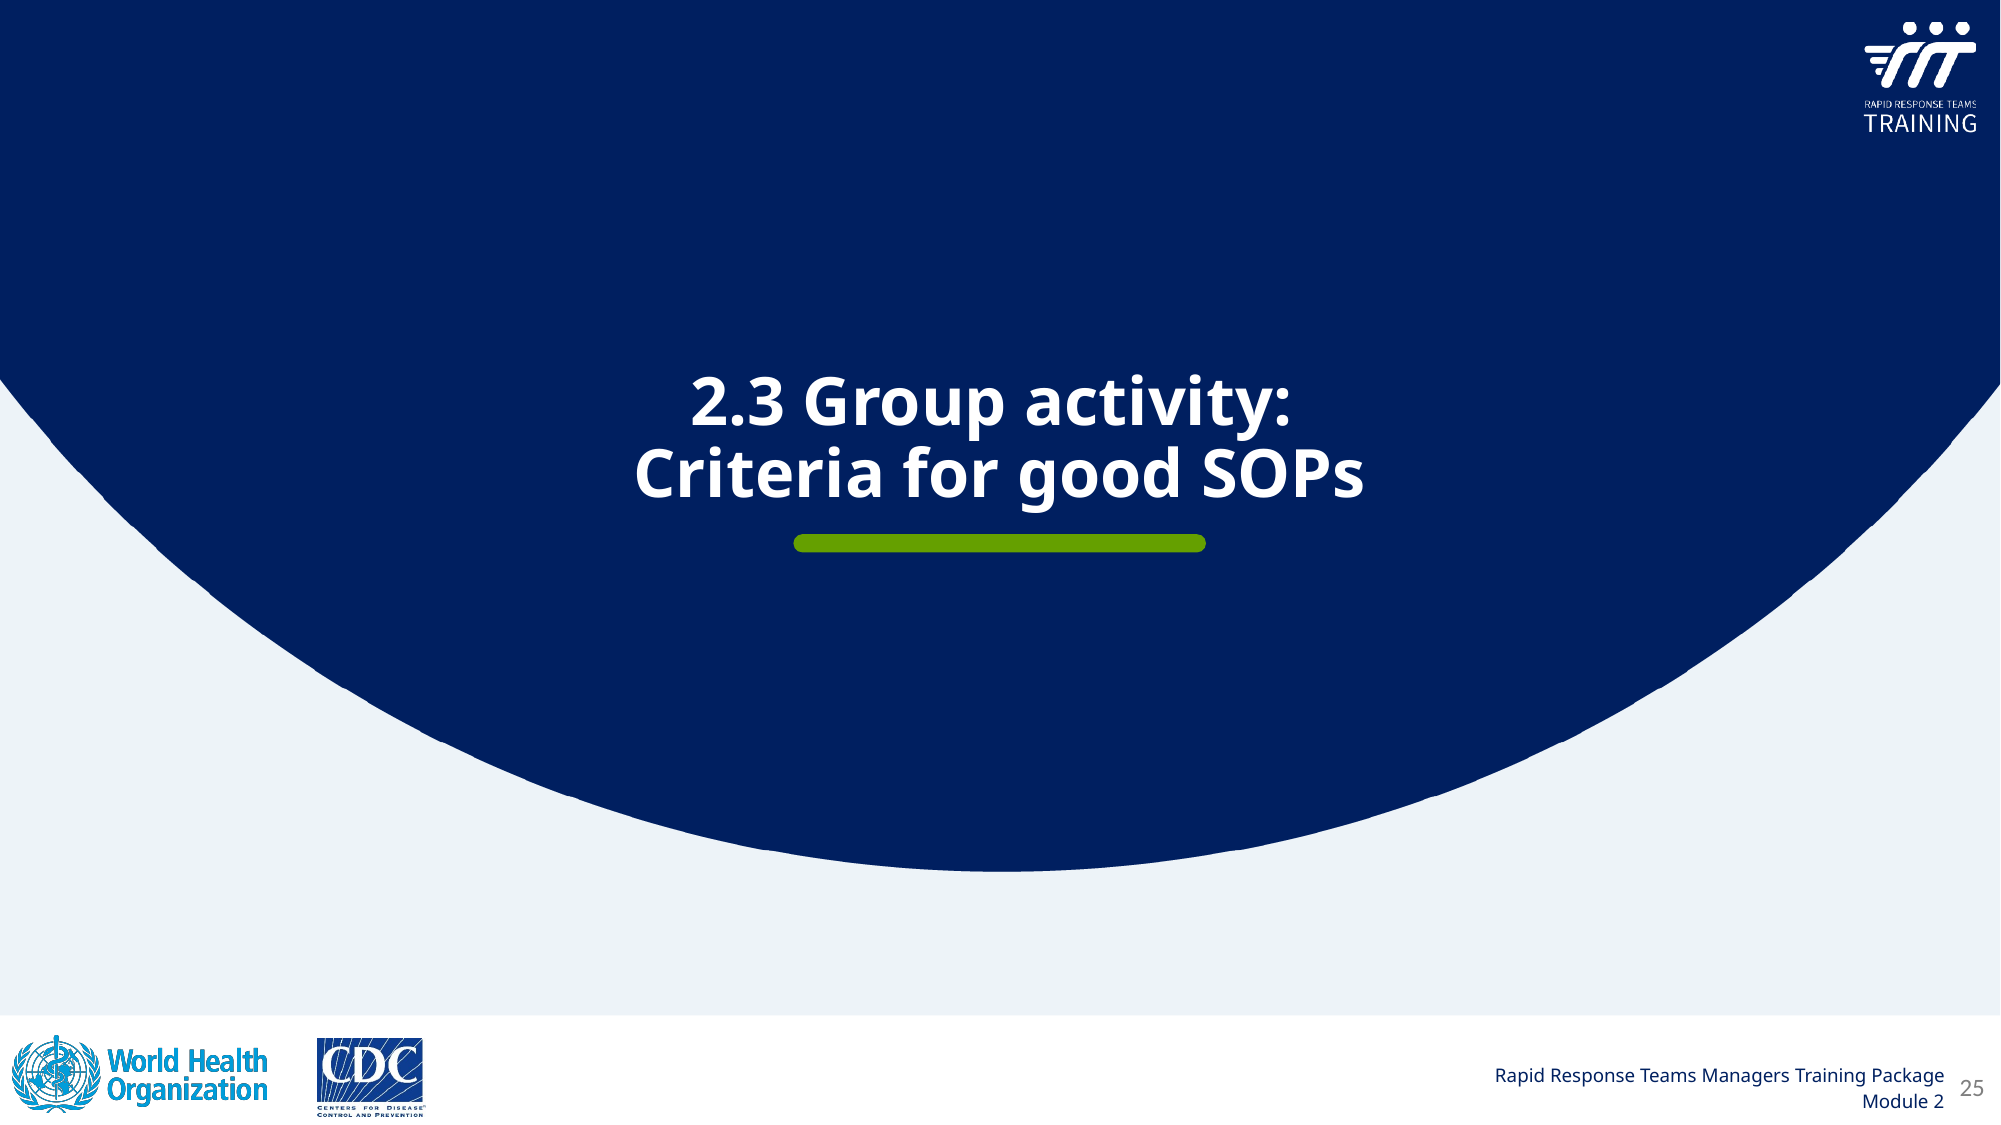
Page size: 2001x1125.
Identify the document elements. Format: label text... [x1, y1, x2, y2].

picture [22, 1062, 26, 1077]
picture [24, 1054, 36, 1087]
picture [0, 0, 2001, 904]
picture [40, 1062, 47, 1070]
picture [36, 1088, 78, 1105]
slide_number 25 [1914, 1064, 2000, 1115]
picture [12, 1035, 54, 1068]
picture [50, 1108, 62, 1113]
picture [317, 1038, 426, 1117]
list 2.3 Group activity: Criteria for good SOPs [441, 286, 1559, 595]
picture [71, 1053, 90, 1091]
picture [34, 1054, 43, 1078]
picture [59, 1035, 267, 1113]
picture [30, 1083, 37, 1091]
picture [12, 1083, 48, 1113]
picture [46, 1056, 54, 1062]
